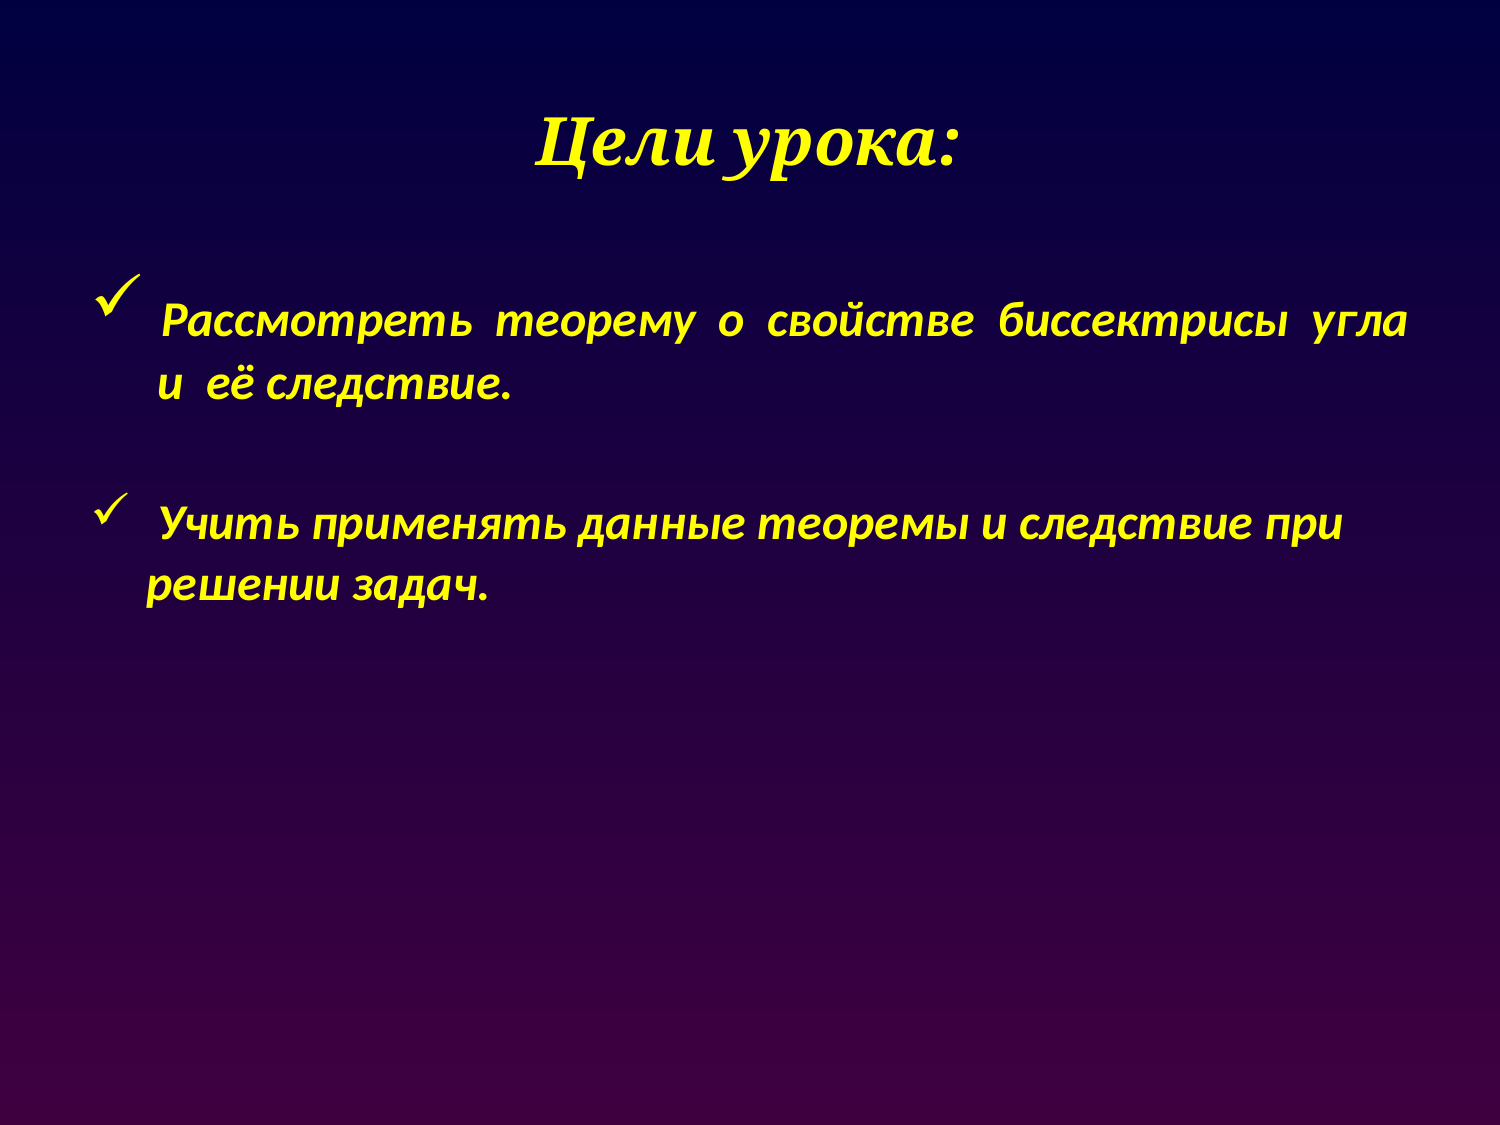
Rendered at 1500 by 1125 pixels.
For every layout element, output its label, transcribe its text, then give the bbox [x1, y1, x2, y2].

list Рассмотреть теорему о свойстве биссектрисы угла и её следствие. Учить применять данные теоремы и следствие при решении задач. [75, 262, 1425, 1005]
title Цели урока: [75, 45, 1425, 233]
